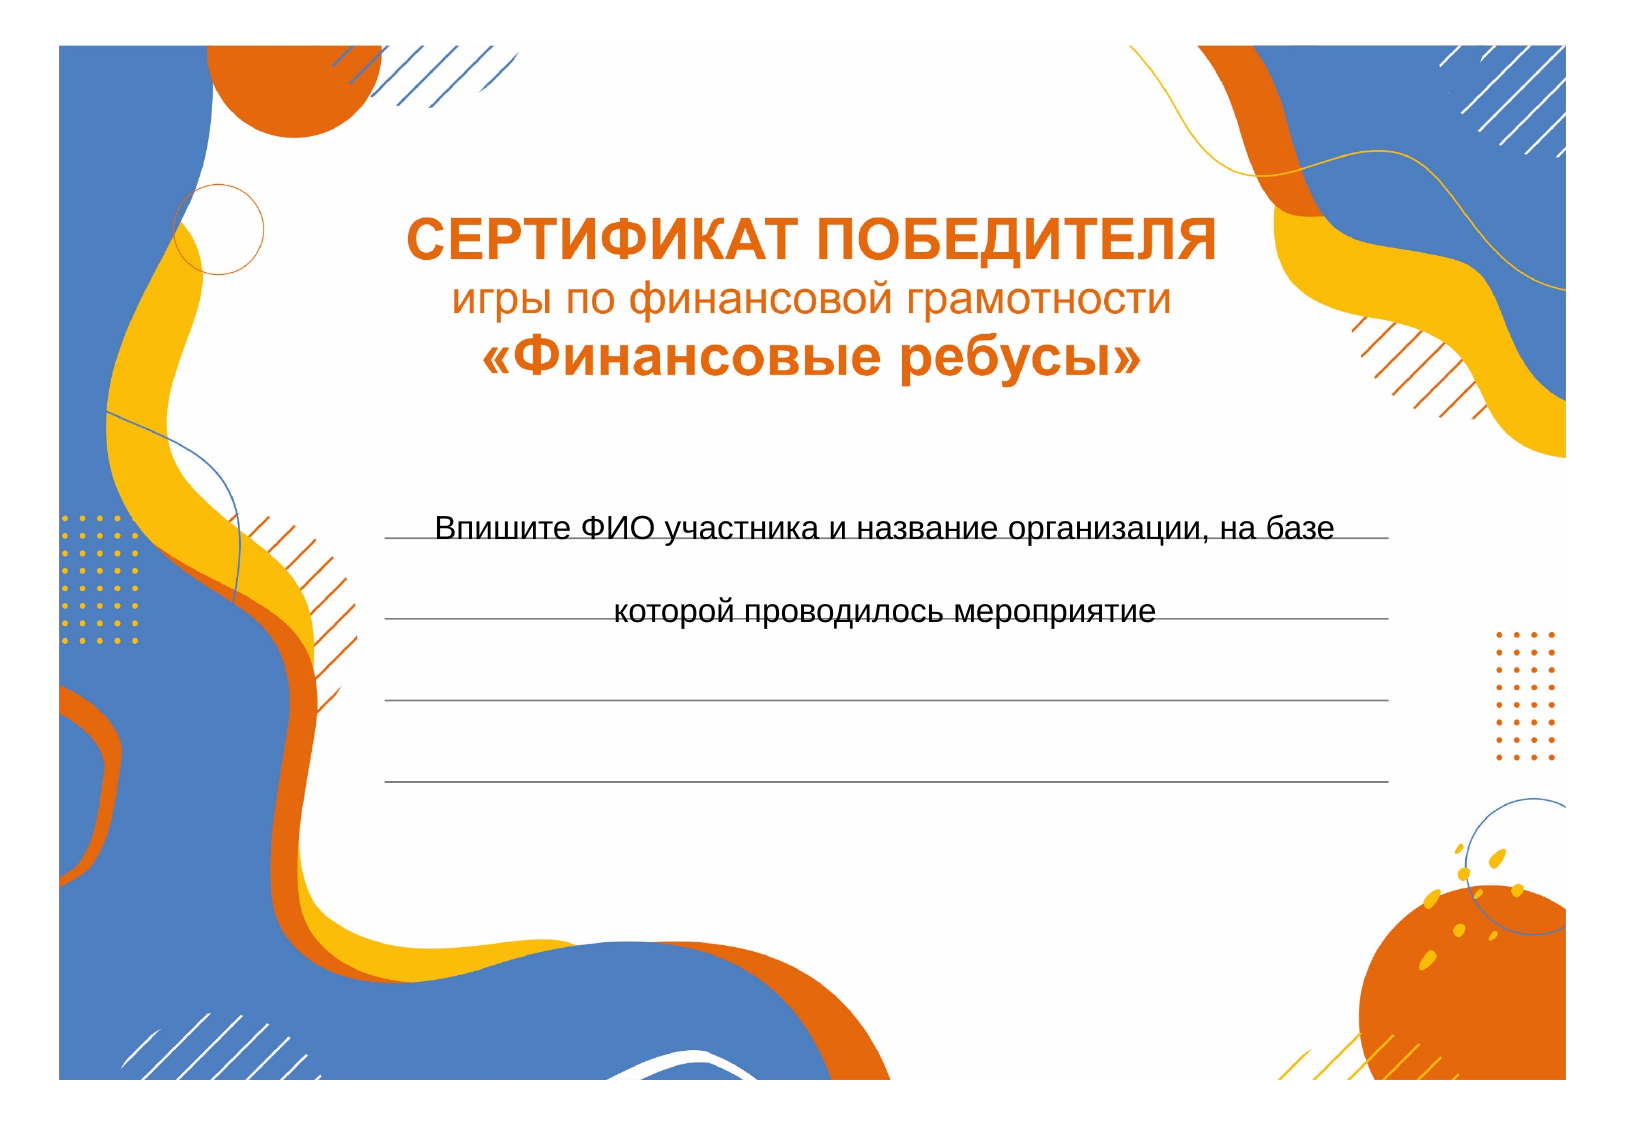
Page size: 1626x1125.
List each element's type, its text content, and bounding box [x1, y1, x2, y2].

text_box [259, 590, 1264, 856]
text_box Впишите ФИО участника и название организации, на базе которой проводилось мероприятие [383, 455, 1388, 637]
picture [59, 45, 1566, 1080]
